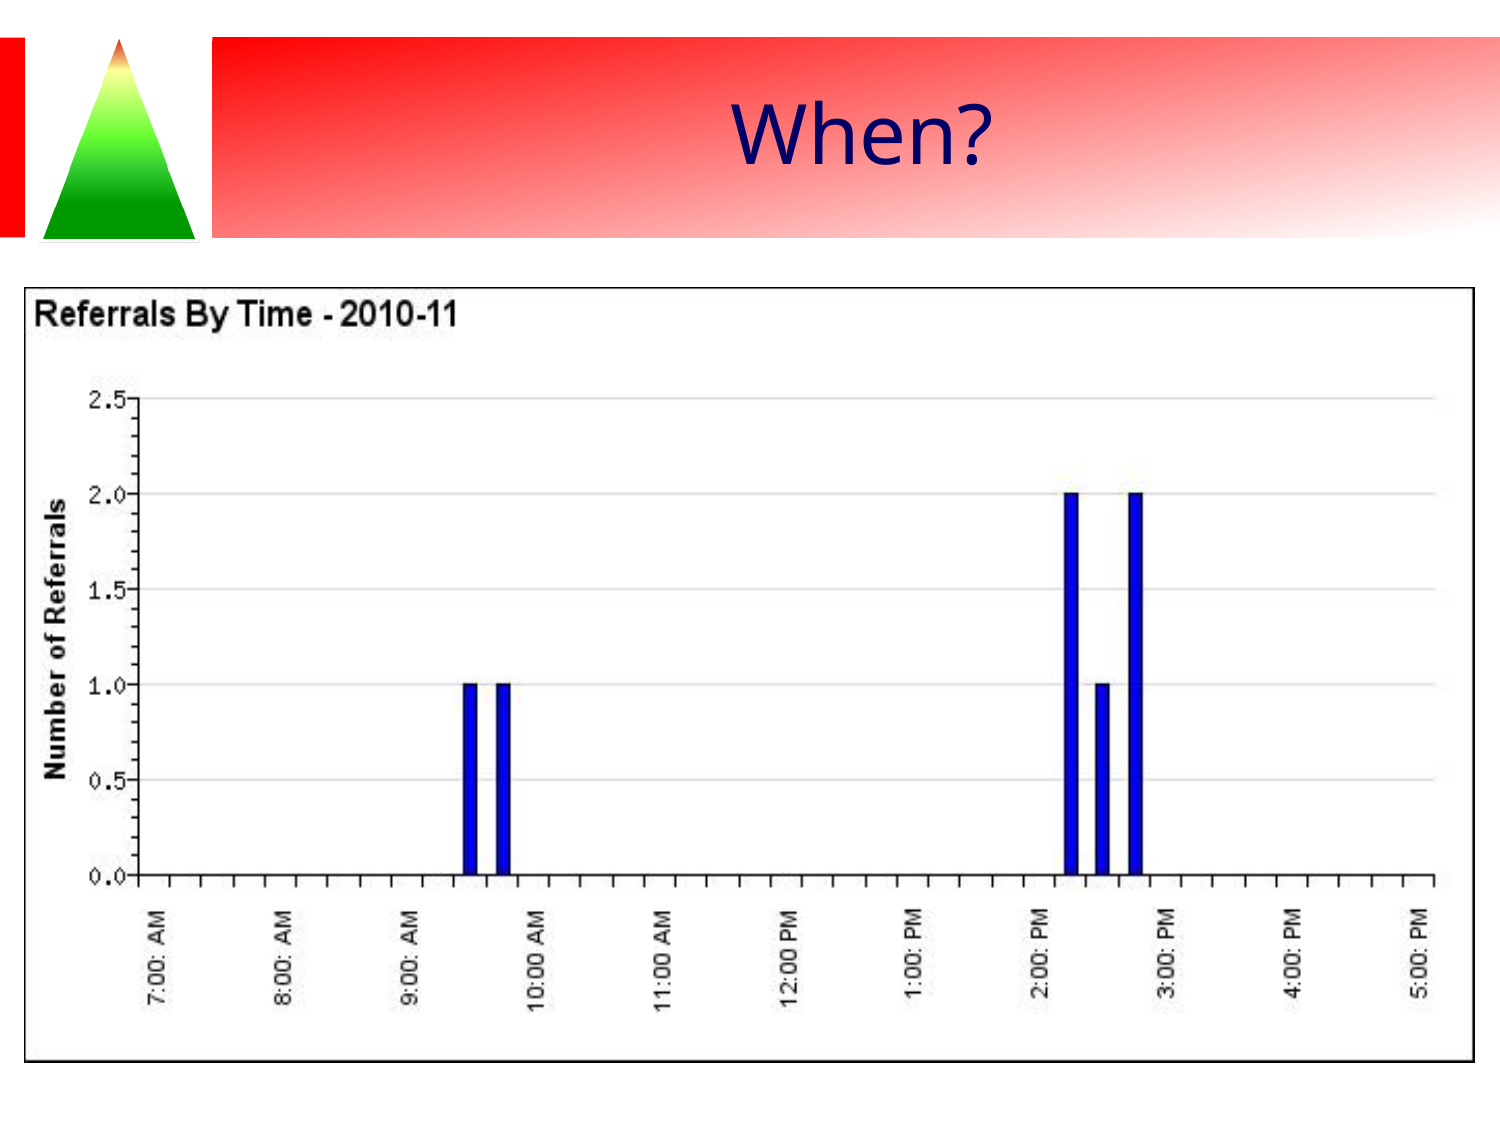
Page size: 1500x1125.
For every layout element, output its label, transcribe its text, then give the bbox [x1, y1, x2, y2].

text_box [24, 287, 1476, 1063]
picture [37, 30, 200, 243]
title When? [224, 37, 1500, 226]
